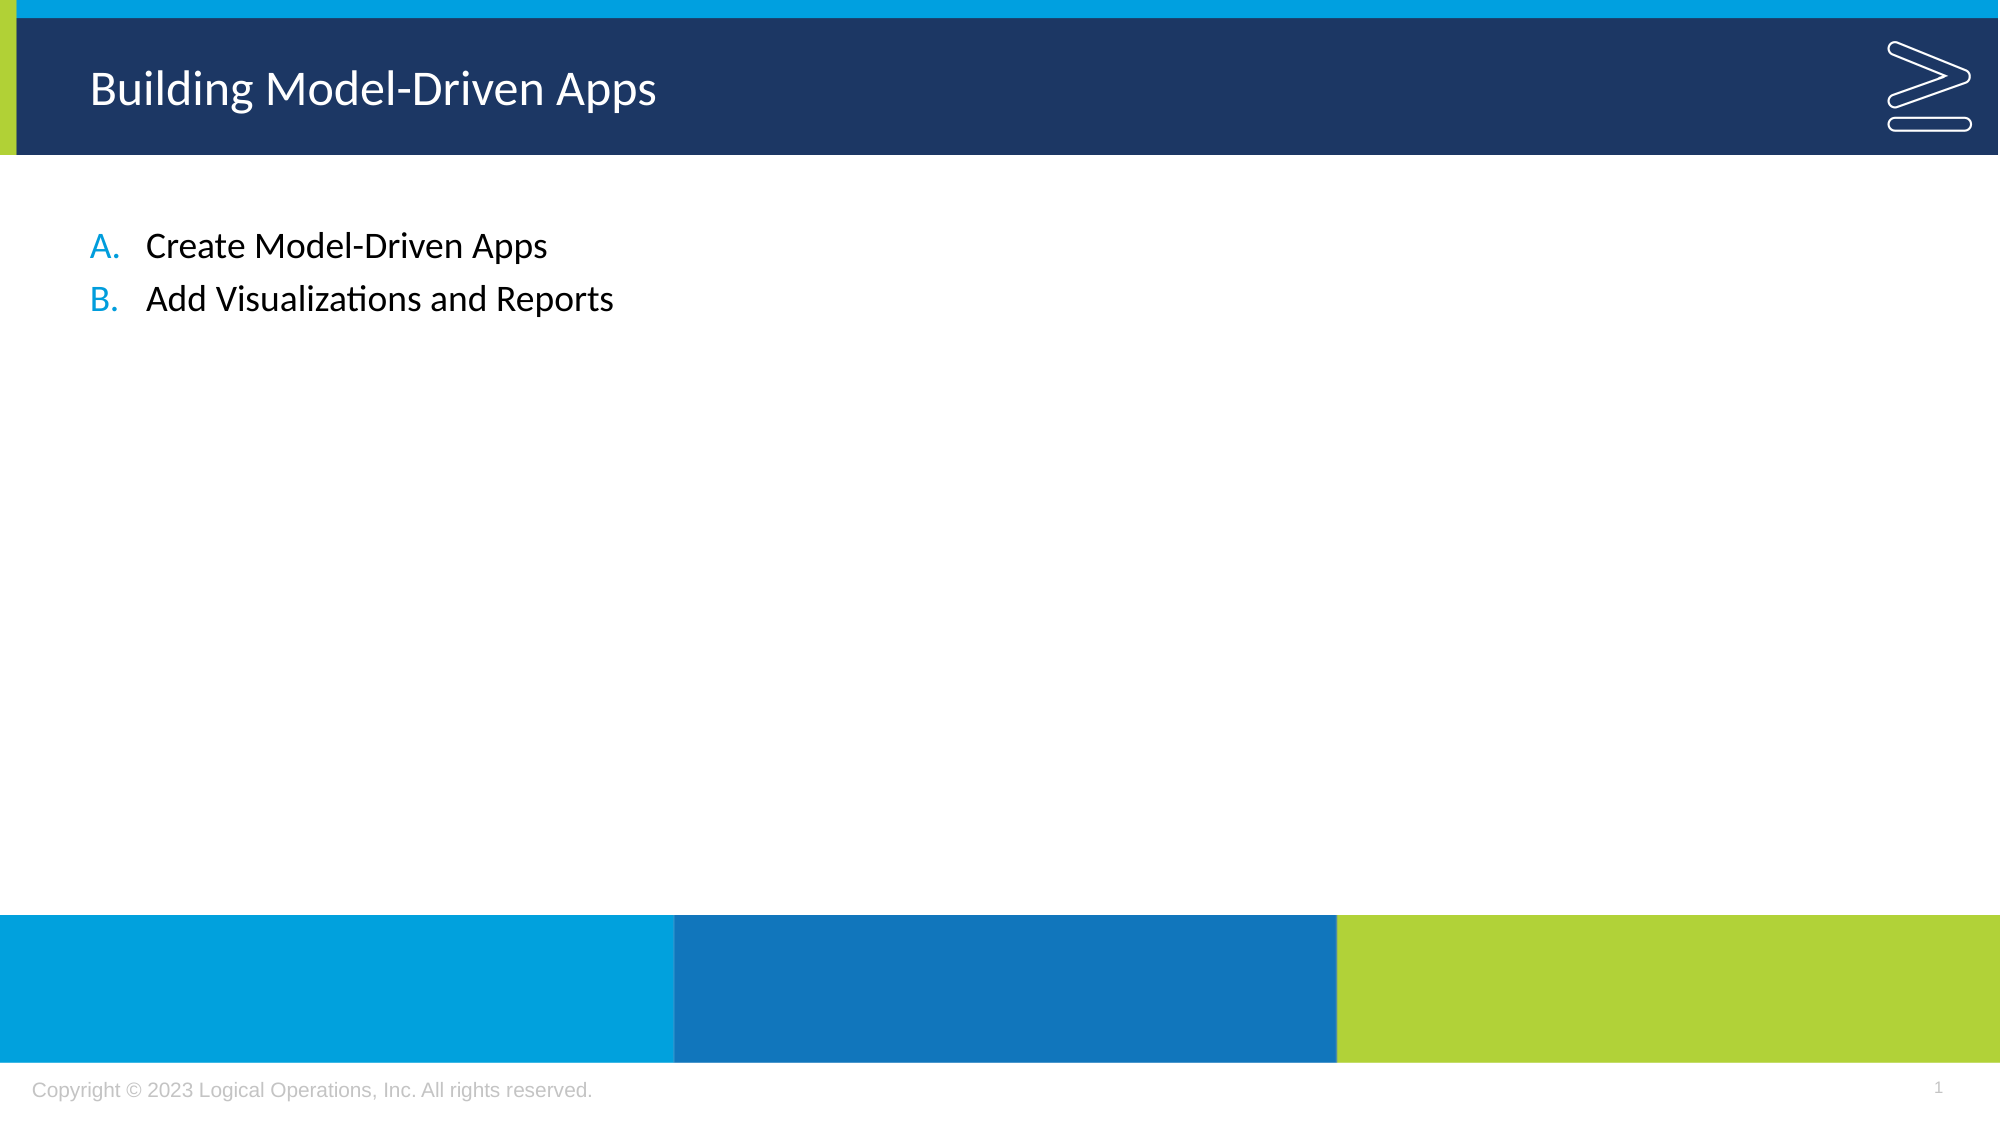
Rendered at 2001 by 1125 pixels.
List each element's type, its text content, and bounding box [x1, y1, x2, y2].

picture [674, 915, 2000, 1063]
picture [0, 0, 74, 155]
title Building Model-Driven Apps [74, 16, 1850, 155]
list Create Model-Driven Apps Add Visualizations and Reports [74, 213, 1926, 892]
picture [1850, 19, 1998, 155]
slide_number 1 [1491, 1057, 1959, 1118]
